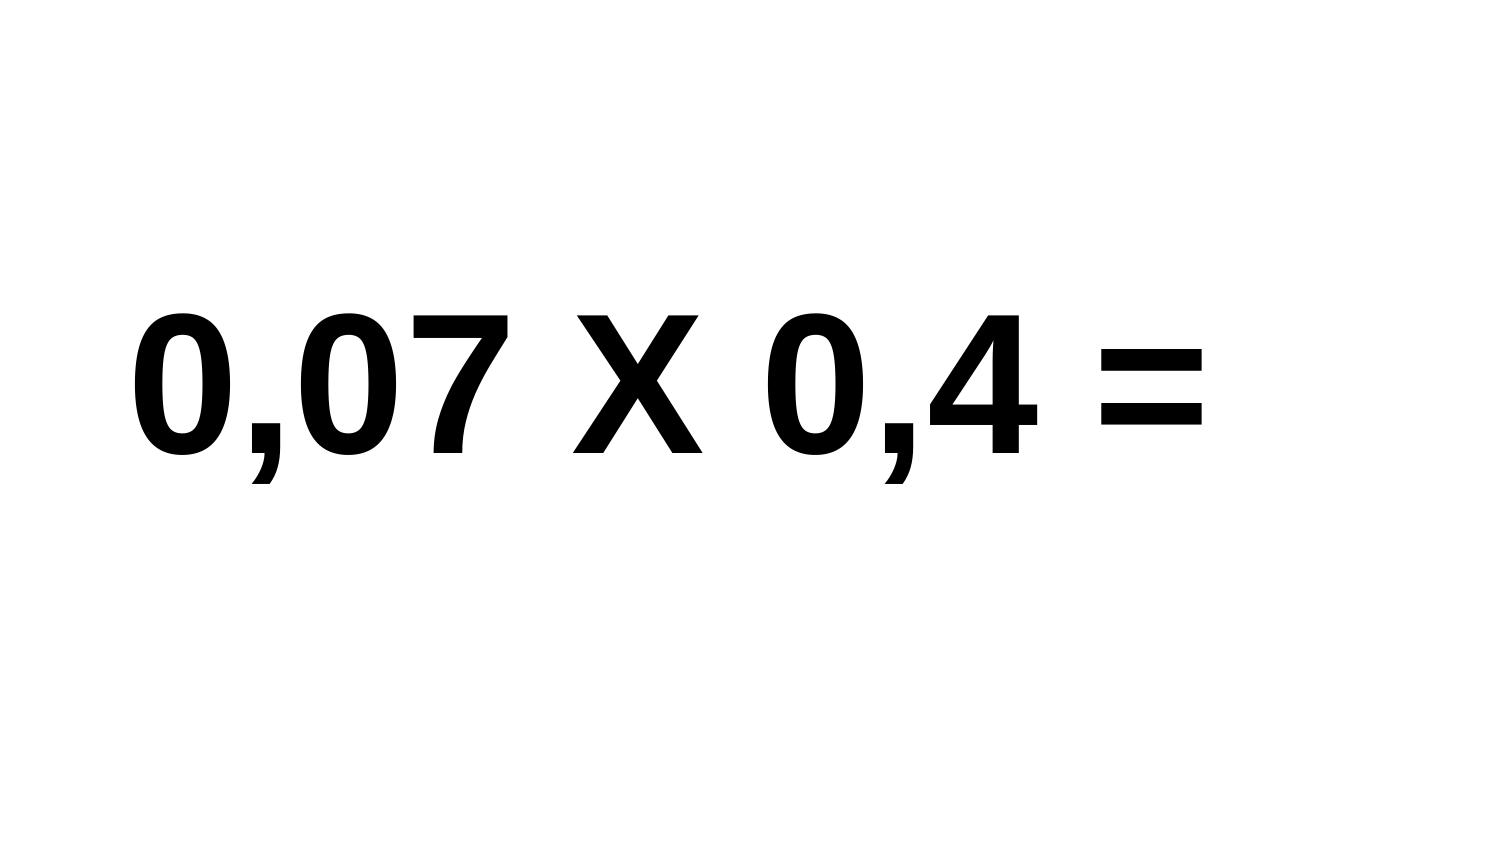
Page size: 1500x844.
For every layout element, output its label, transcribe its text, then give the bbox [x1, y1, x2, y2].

text_box 0,07 X 0,4 = [112, 318, 1388, 509]
